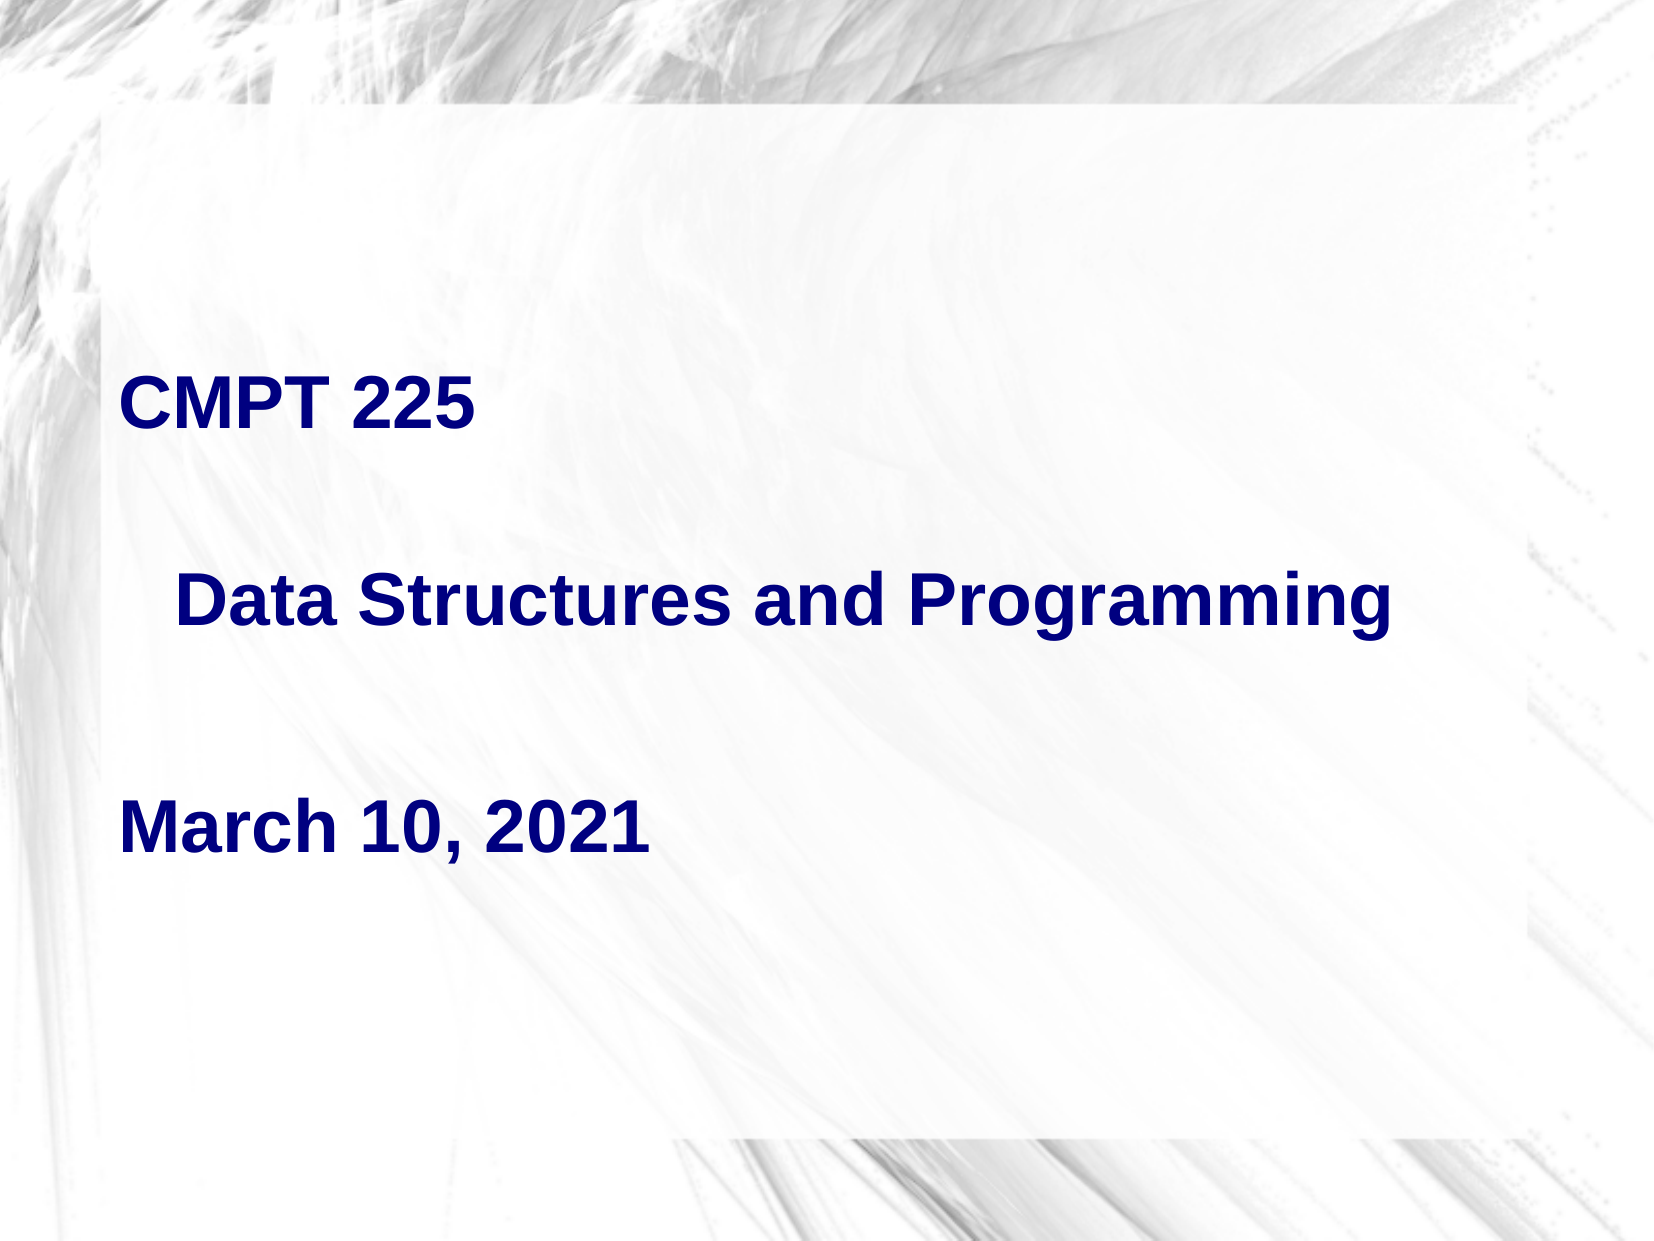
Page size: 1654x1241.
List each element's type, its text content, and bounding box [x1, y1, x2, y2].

list CMPT 225 Data Structures and Programming March 10, 2021 [118, 236, 1571, 1171]
picture [0, 0, 1654, 1241]
